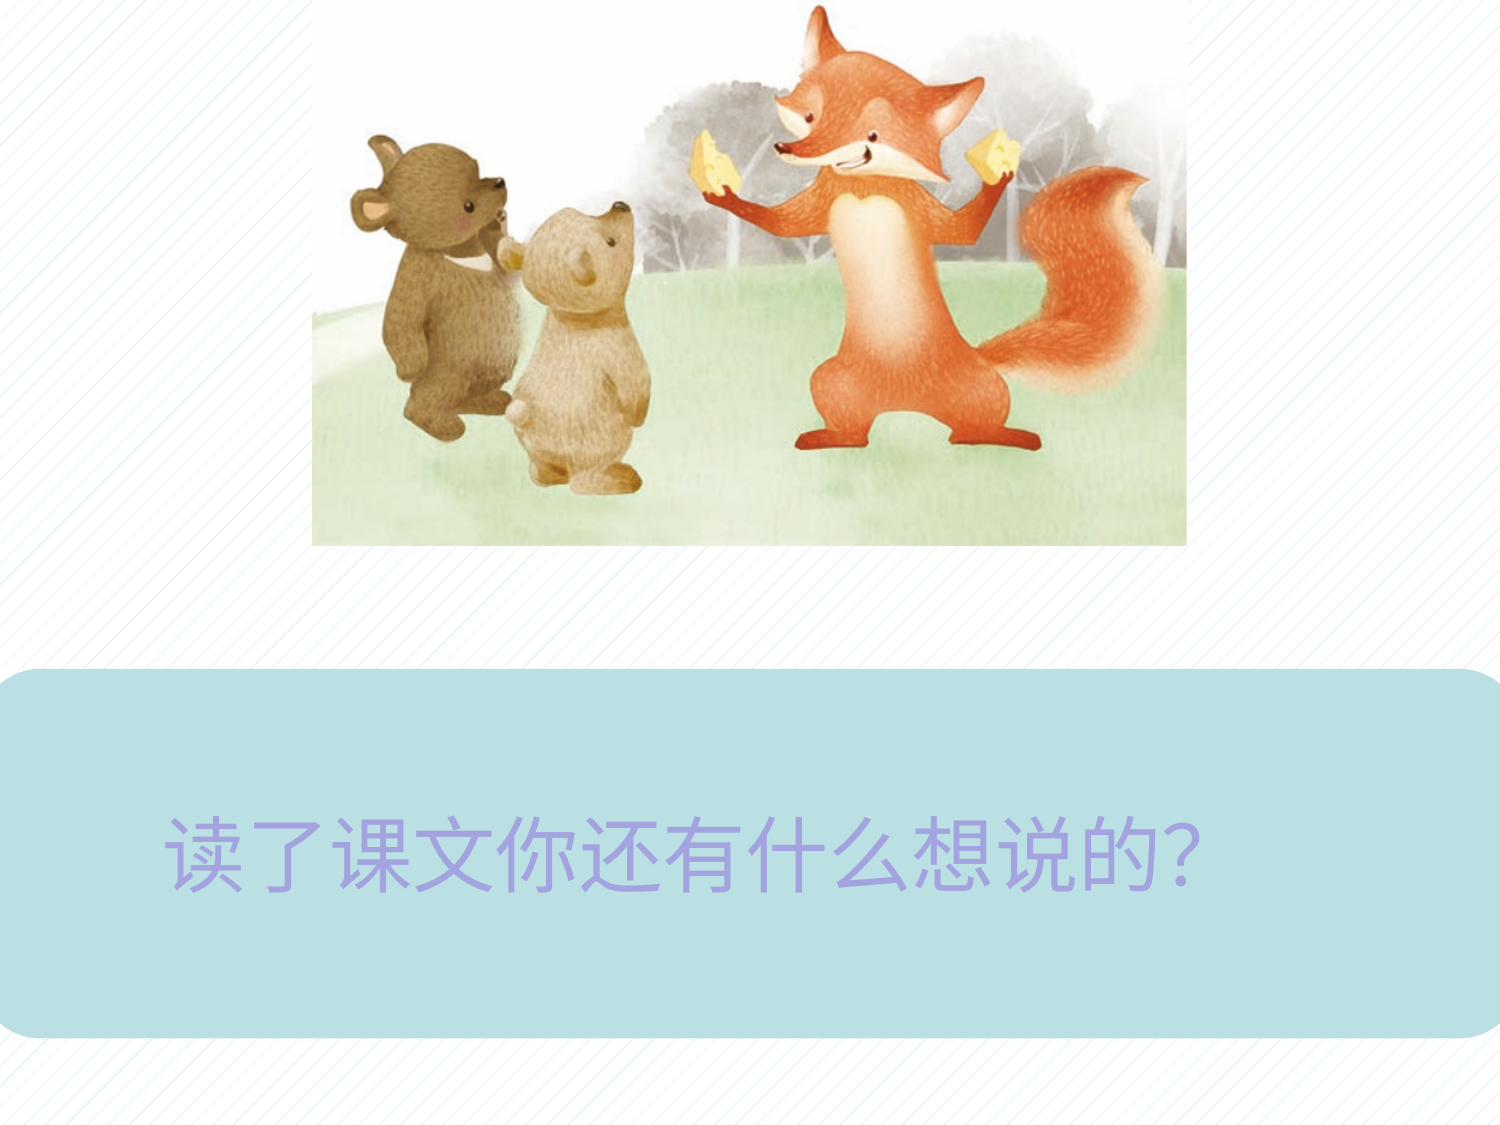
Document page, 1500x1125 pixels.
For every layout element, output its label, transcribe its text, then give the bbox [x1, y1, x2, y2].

picture [312, 0, 1188, 546]
text_box 读了课文你还有什么想说的？ [0, 667, 1500, 1040]
